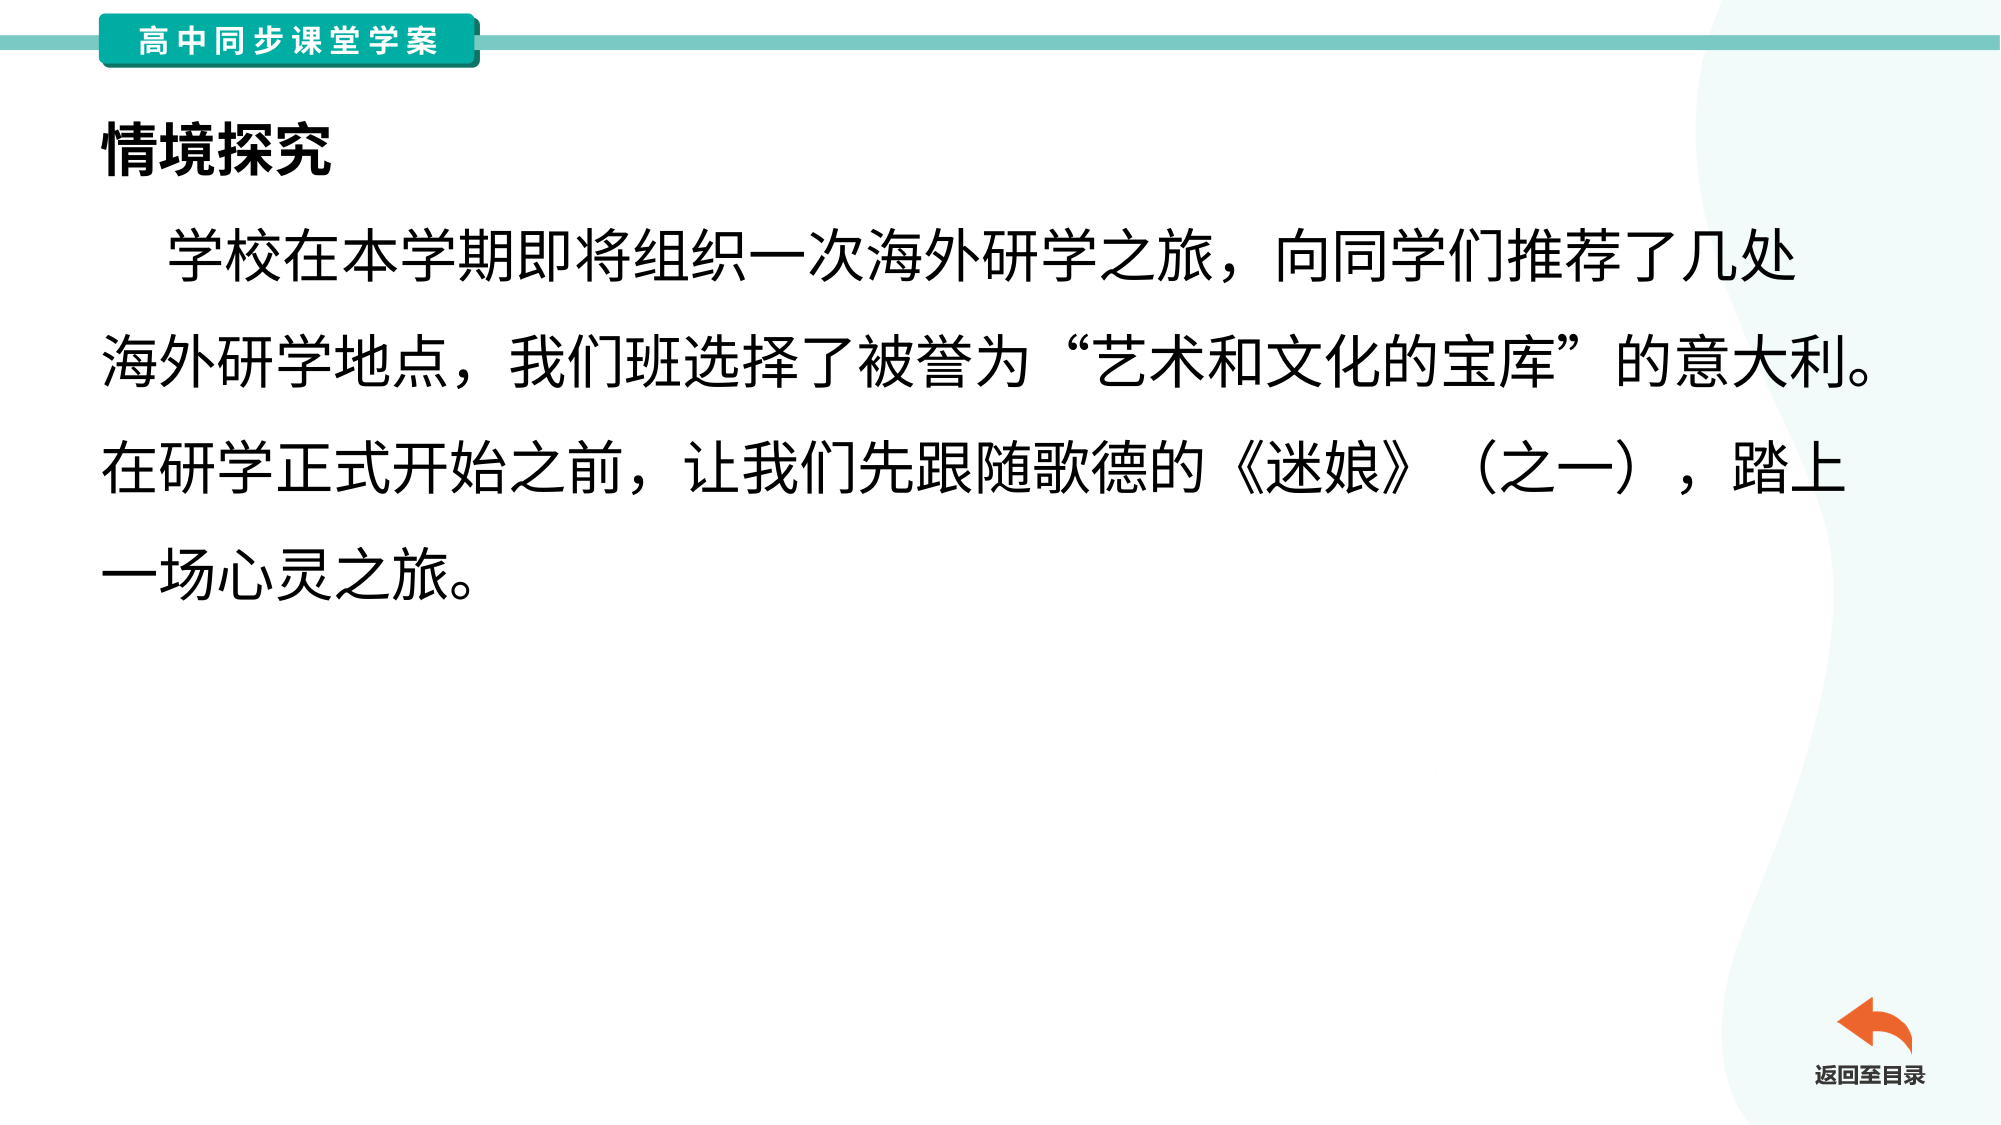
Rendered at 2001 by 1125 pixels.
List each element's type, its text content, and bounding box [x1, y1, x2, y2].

text_box 情境探究 学校在本学期即将组织一次海外研学之旅，向同学们推荐了几处 海外研学地点，我们班选择了被誉为“艺术和文化的宝库”的意大利。 在研学正式开始之前，让我们先跟随歌德的《迷娘》（之一），踏上 一场心灵之旅。 [100, 76, 1899, 608]
picture [0, 0, 2000, 1125]
